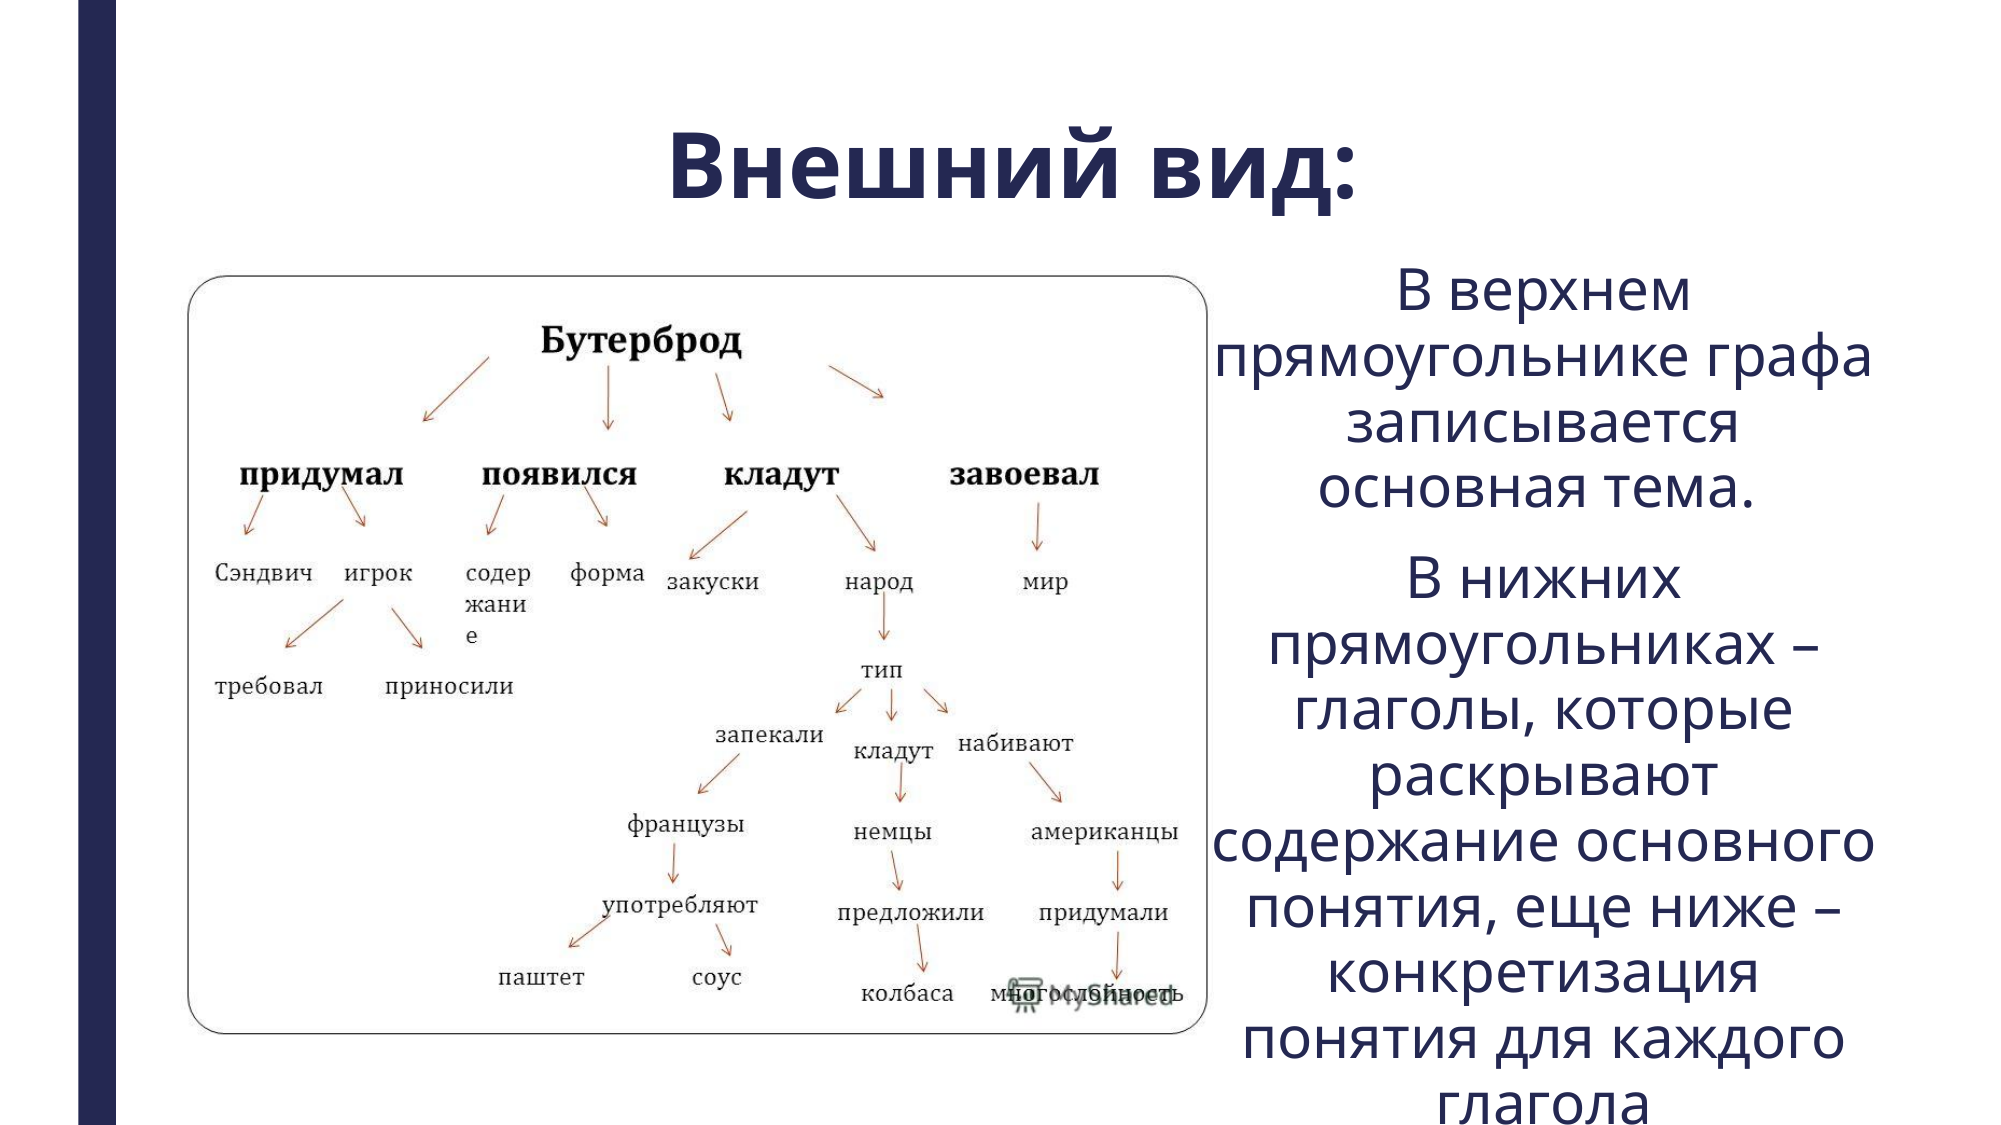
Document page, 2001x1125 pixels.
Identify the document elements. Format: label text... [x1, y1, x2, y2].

title Внешний вид: [225, 112, 1800, 232]
list В верхнем прямоугольнике графа записывается основная тема. В нижних прямоугольниках – глаголы, которые раскрывают содержание основного понятия, еще ниже – конкретизация понятия для каждого глагола [1189, 250, 1899, 963]
picture [180, 268, 1214, 1044]
